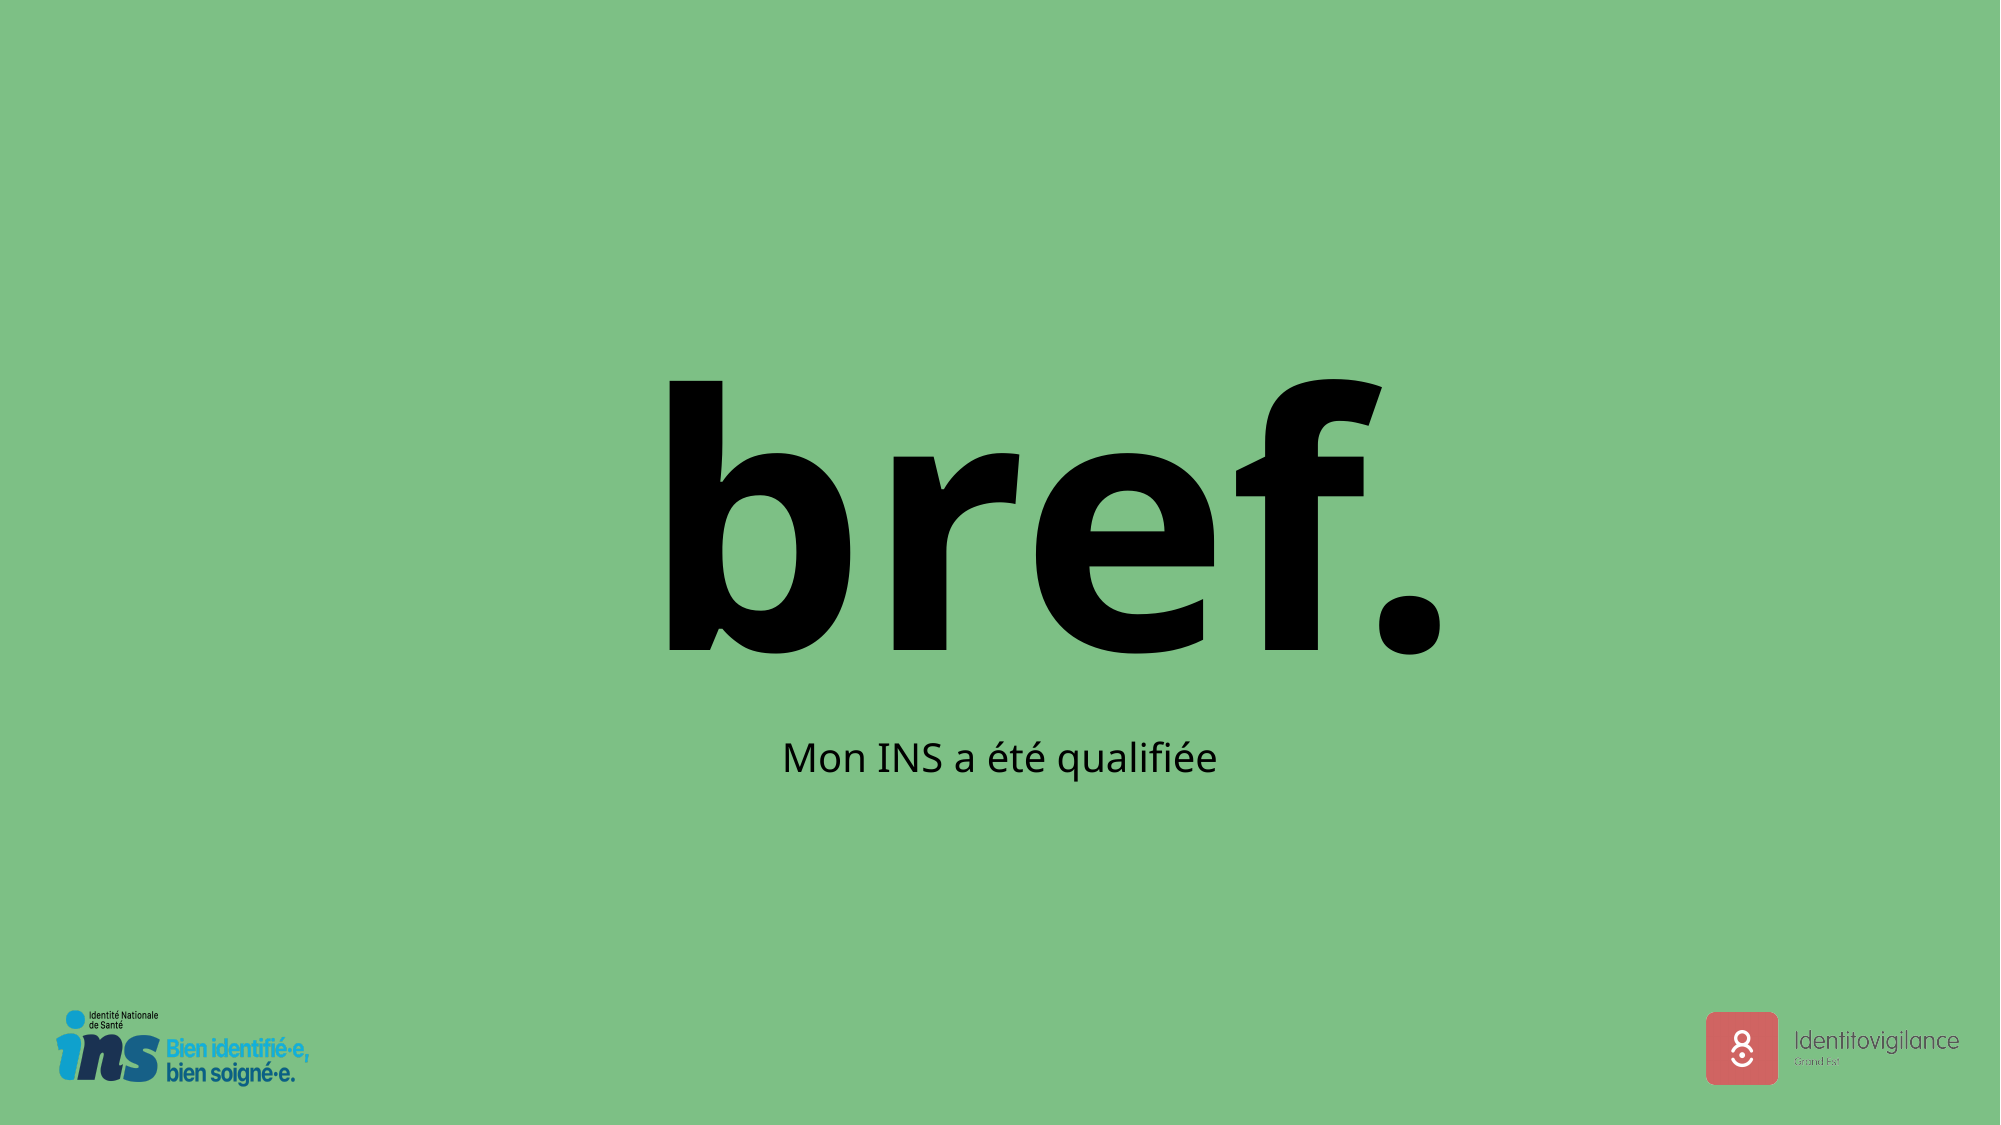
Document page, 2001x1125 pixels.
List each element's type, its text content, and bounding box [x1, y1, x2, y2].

picture [1706, 1012, 1959, 1085]
text_box Mon INS a été qualifiée [709, 729, 1291, 781]
picture [41, 992, 324, 1105]
text_box bref. [483, 547, 1620, 729]
